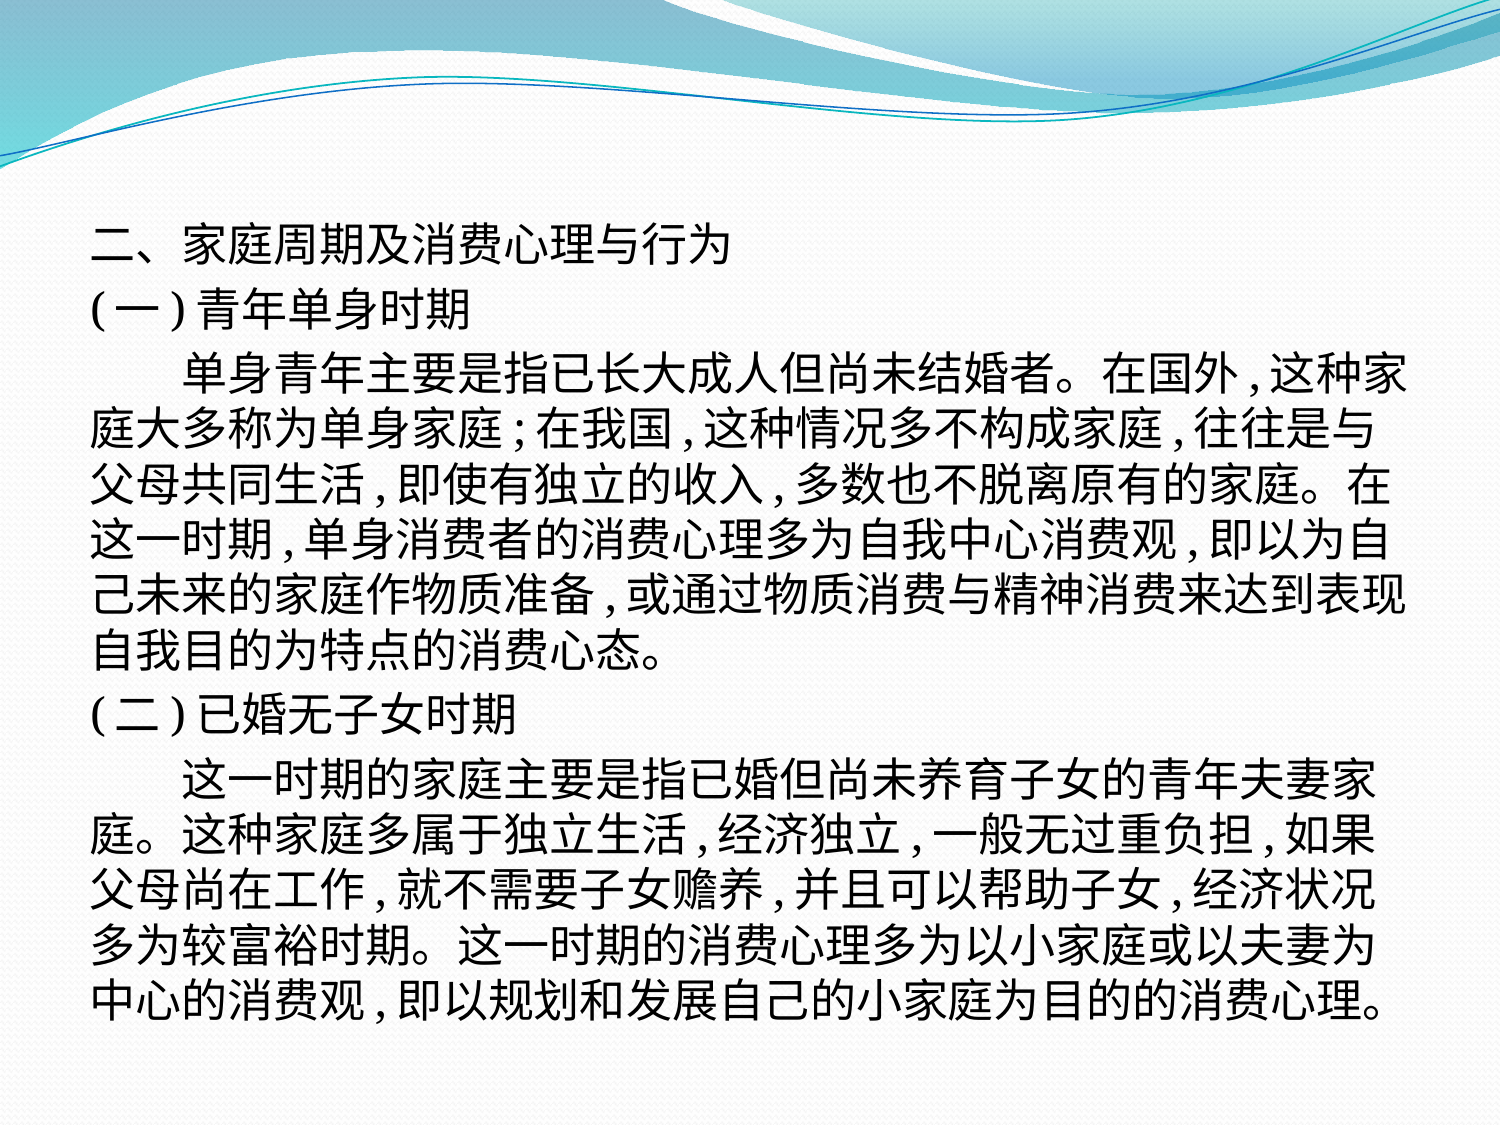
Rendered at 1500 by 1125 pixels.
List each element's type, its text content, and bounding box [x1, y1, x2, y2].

list 二、家庭周期及消费心理与行为 (一)青年单身时期 单身青年主要是指已长大成人但尚未结婚者。在国外,这种家庭大多称为单身家庭;在我国,这种情况多不构成家庭,往往是与父母共同生活,即使有独立的收入,多数也不脱离原有的家庭。在这一时期,单身消费者的消费心理多为自我中心消费观,即以为自己未来的家庭作物质准备,或通过物质消费与精神消费来达到表现自我目的为特点的消费心态。 (二)已婚无子女时期 这一时期的家庭主要是指已婚但尚未养育子女的青年夫妻家庭。这种家庭多属于独立生活,经济独立,一般无过重负担,如果父母尚在工作,就不需要子女赡养,并且可以帮助子女,经济状况多为较富裕时期。这一时期的消费心理多为以小家庭或以夫妻为中心的消费观,即以规划和发展自己的小家庭为目的的消费心理。 [75, 208, 1425, 1038]
